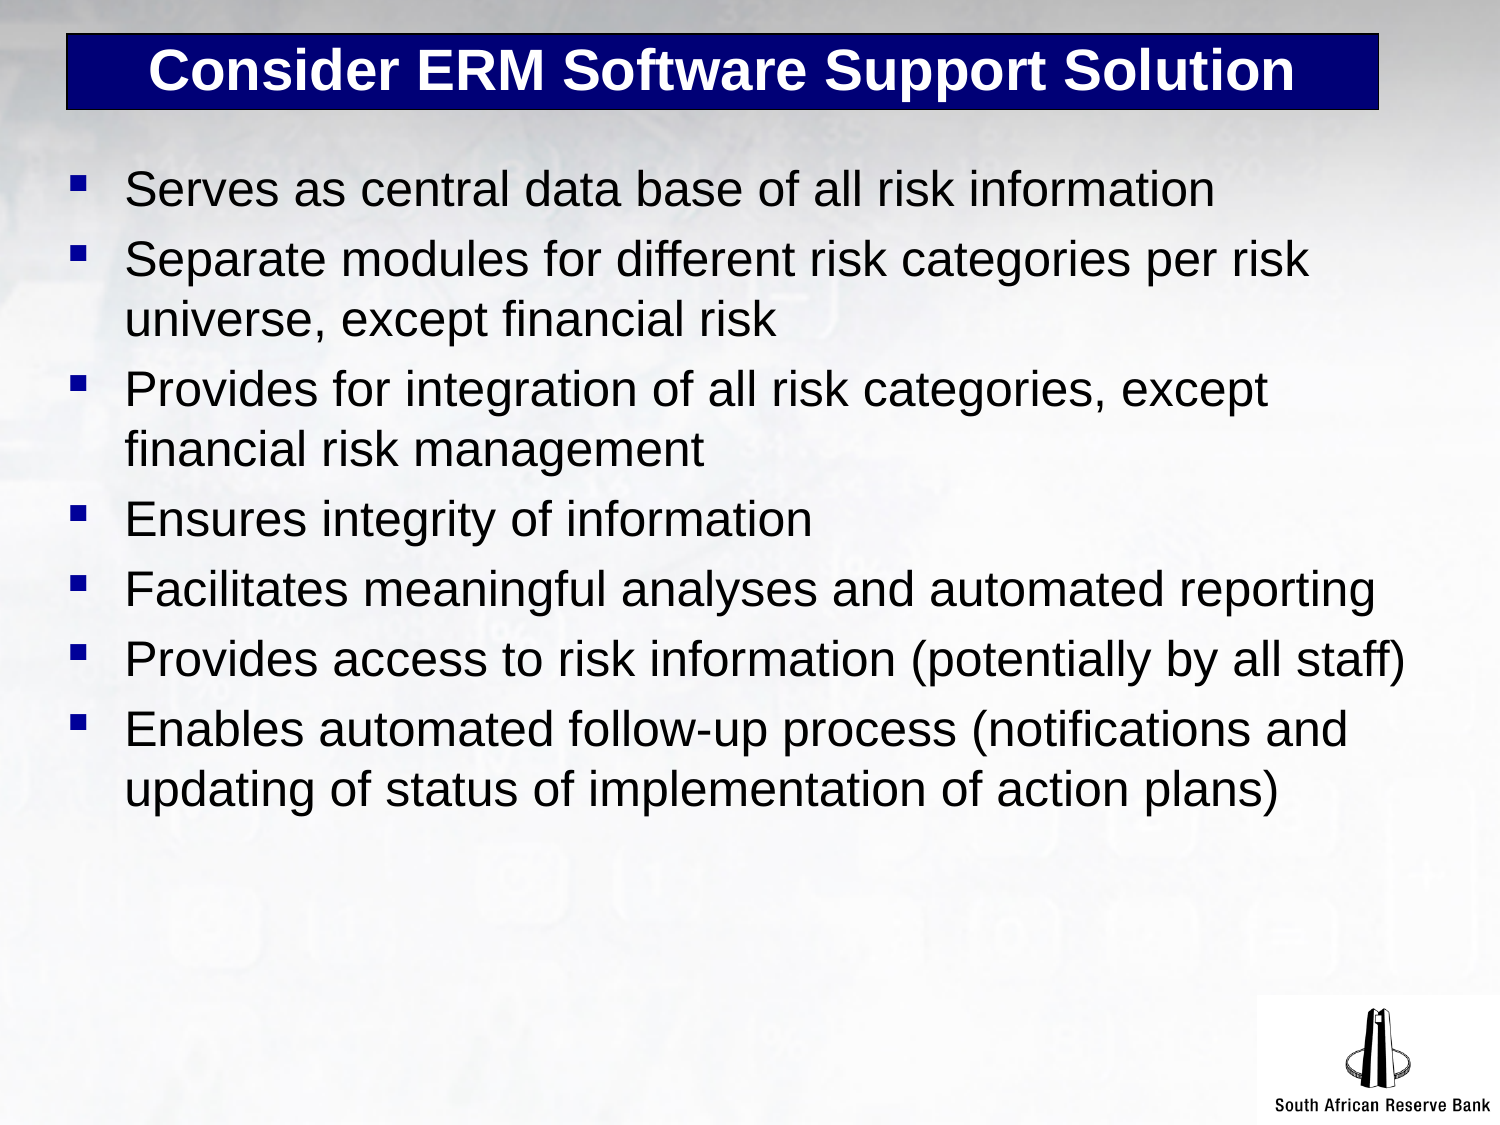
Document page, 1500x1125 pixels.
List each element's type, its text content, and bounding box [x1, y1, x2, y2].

title Consider ERM Software Support Solution [66, 33, 1379, 110]
picture [0, 0, 1500, 1125]
list Serves as central data base of all risk information Separate modules for different risk categories per risk universe, except financial risk Provides for integration of all risk categories, except financial risk management Ensures integrity of information Facilitates meaningful analyses and automated reporting Provides access to risk information (potentially by all staff) Enables automated follow-up process (notifications and updating of status of implementation of action plans) [52, 148, 1451, 1023]
